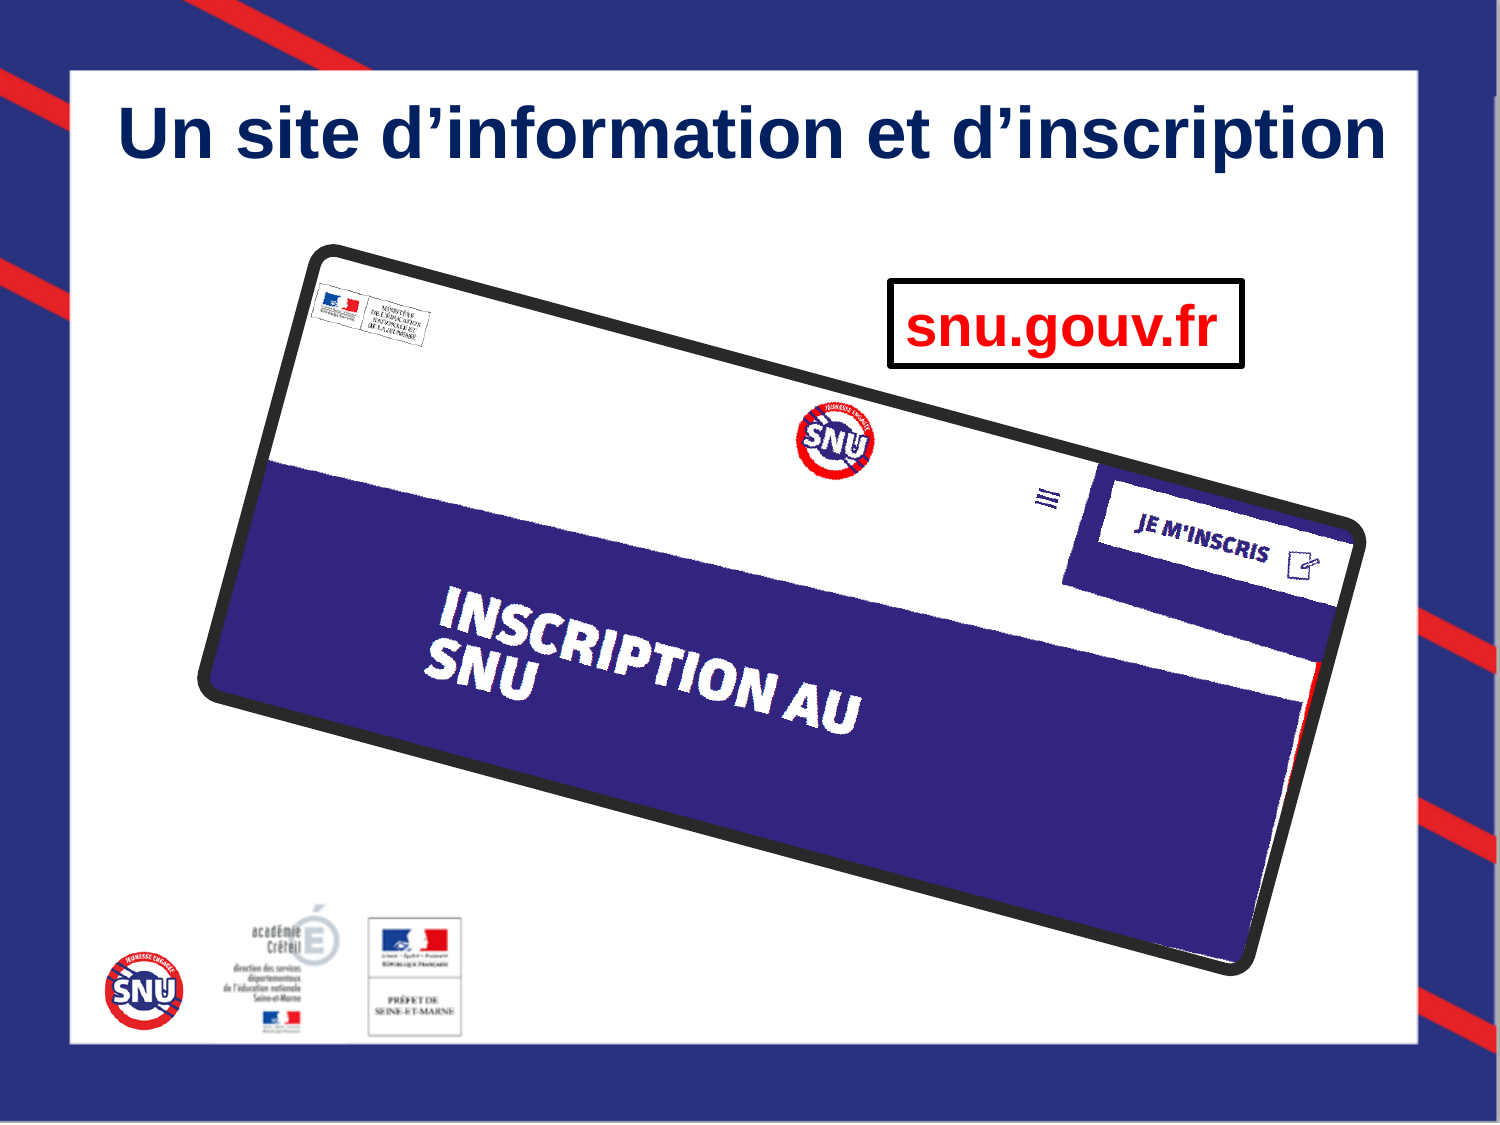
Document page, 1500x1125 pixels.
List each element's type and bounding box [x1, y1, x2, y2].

list [0, 0, 1500, 1123]
picture [362, 913, 467, 1040]
picture [93, 948, 189, 1032]
picture [240, 379, 1324, 842]
picture [210, 902, 349, 1044]
